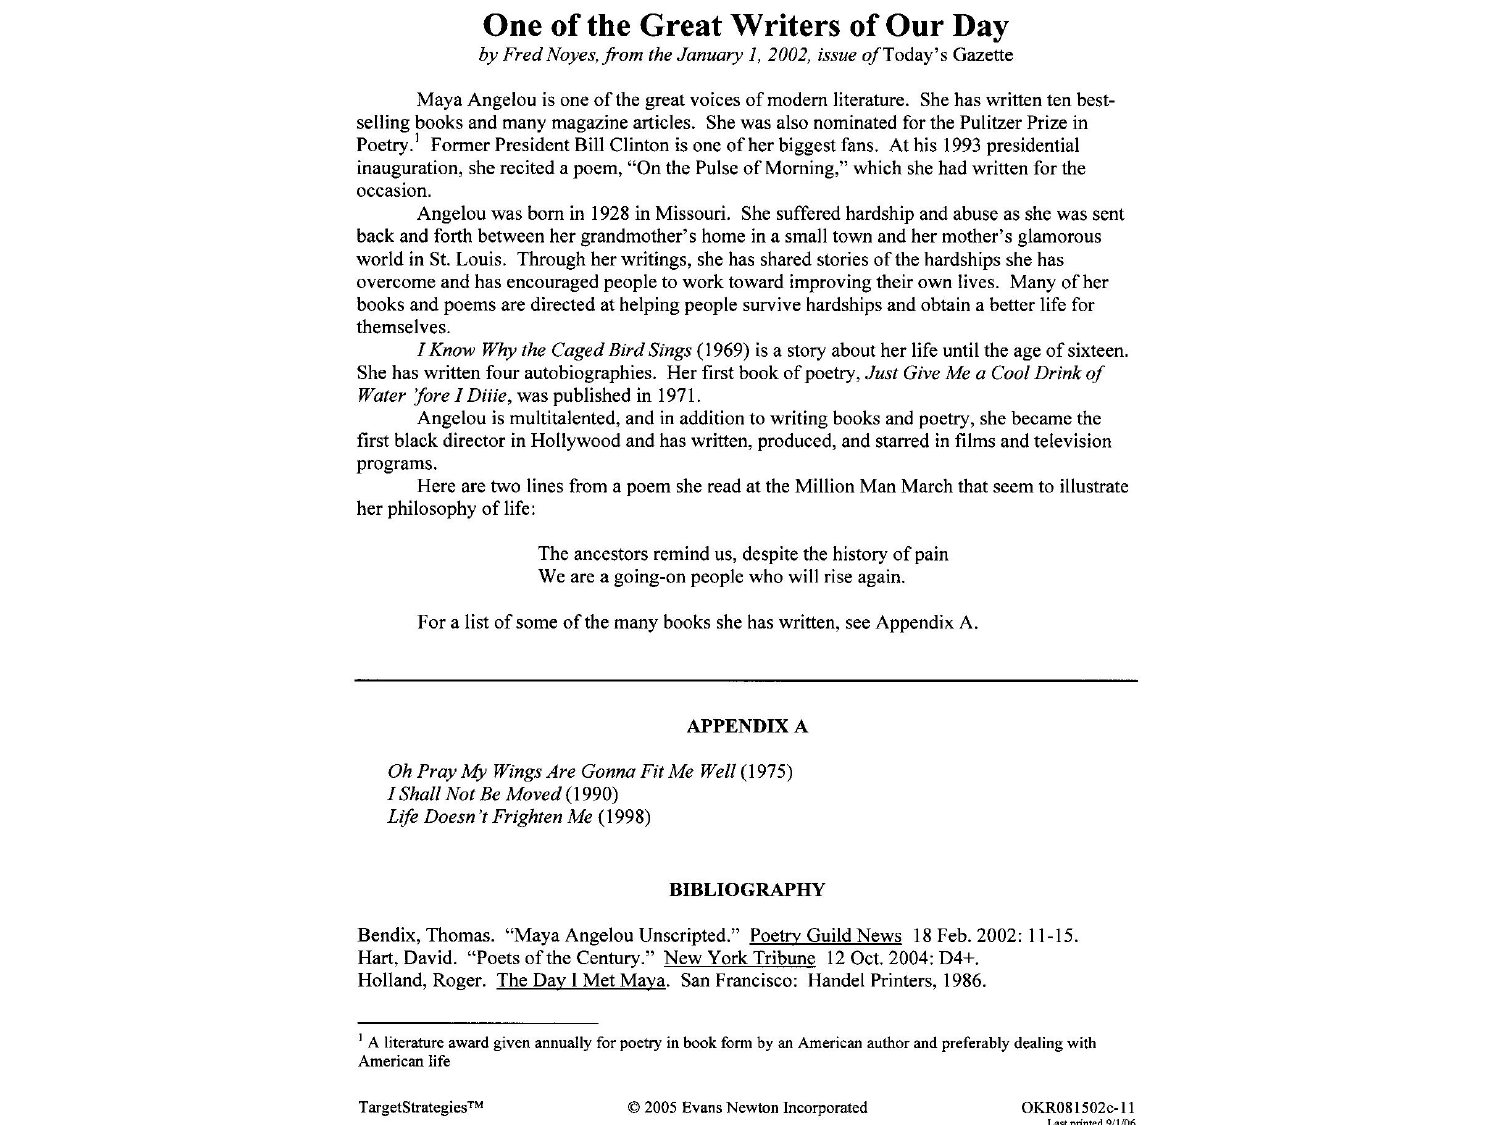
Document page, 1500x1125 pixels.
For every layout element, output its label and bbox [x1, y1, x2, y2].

picture [345, 0, 1155, 1125]
